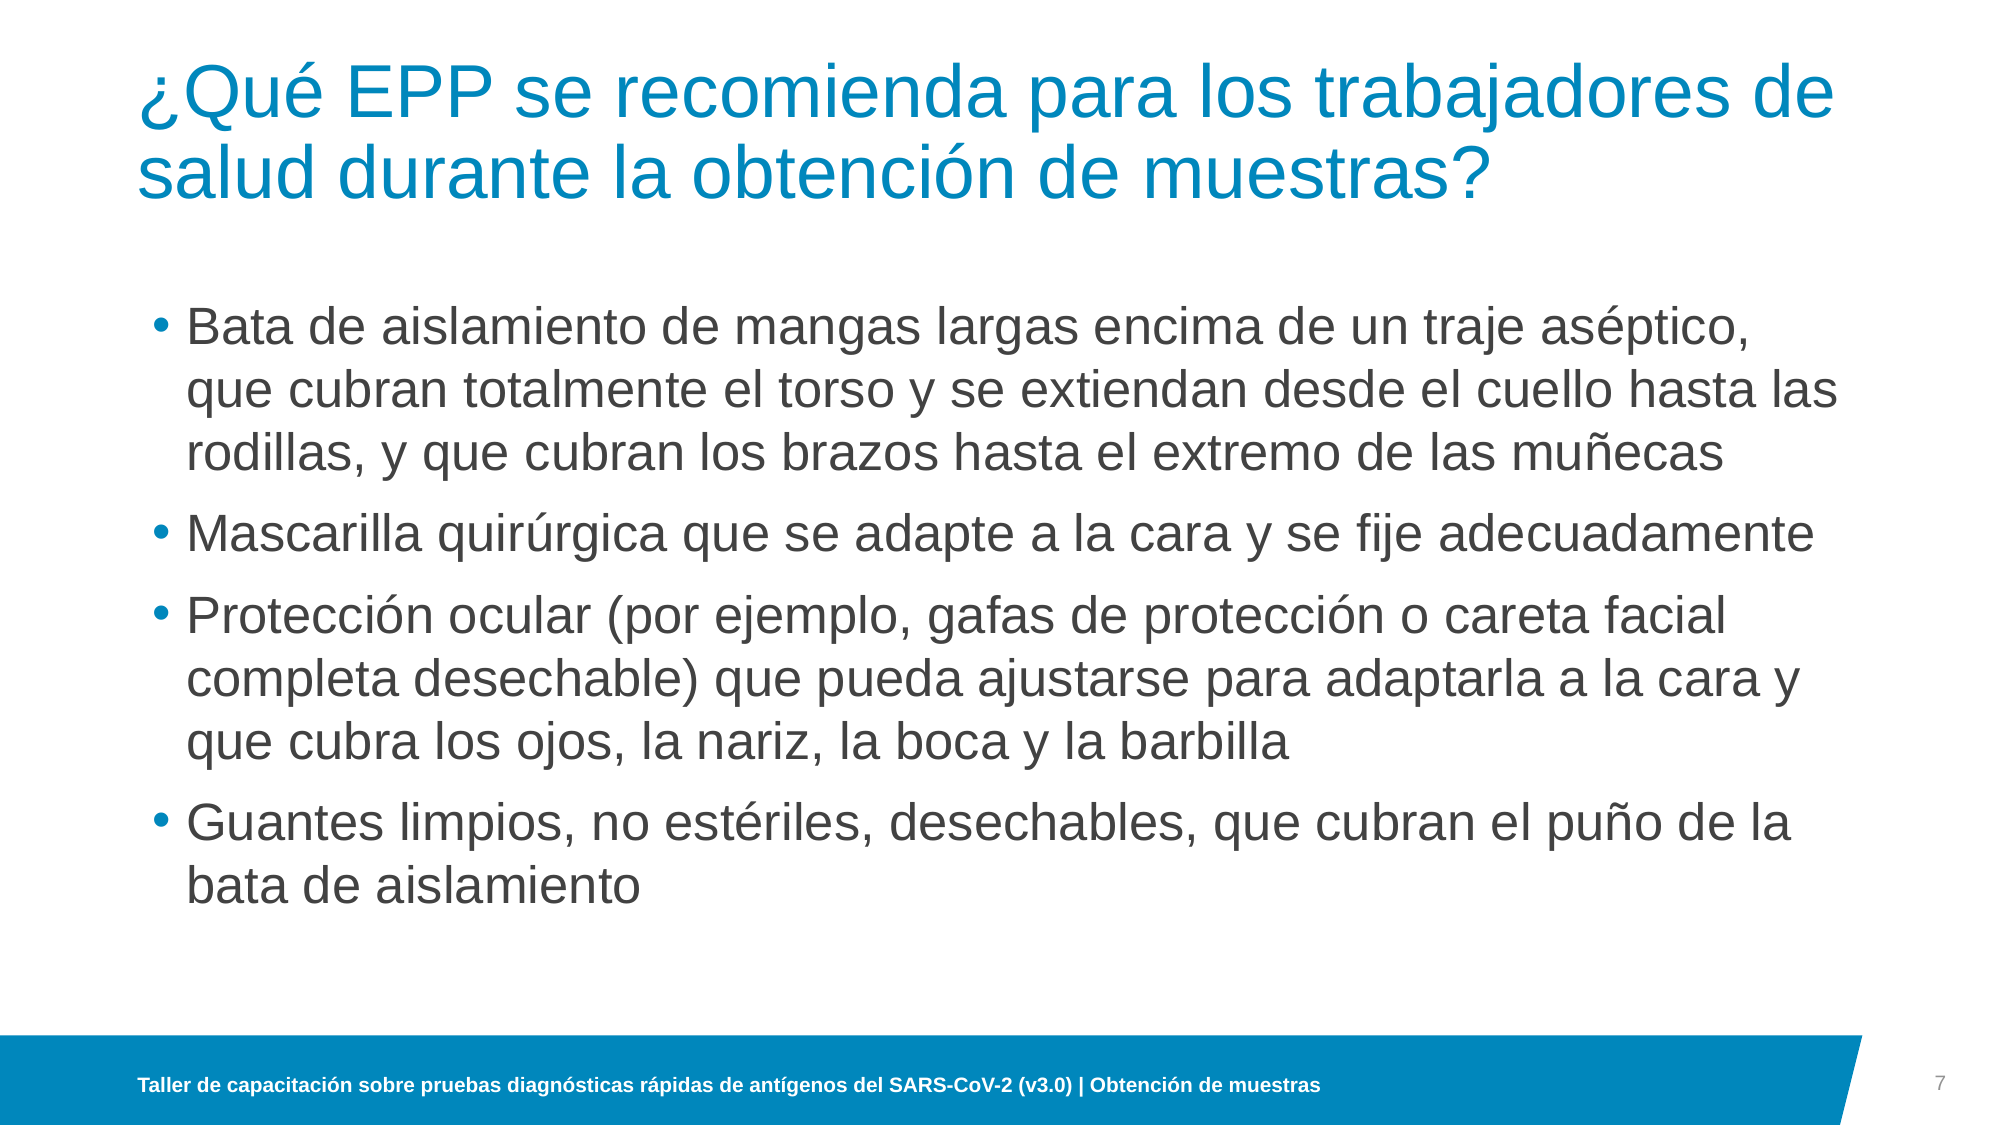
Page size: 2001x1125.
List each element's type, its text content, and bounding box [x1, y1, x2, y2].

slide_number 7 [1862, 1035, 1947, 1125]
footer Taller de capacitación sobre pruebas diagnósticas rápidas de antígenos del SARS-CoV-2 (v3.0) | Obtención de muestras [137, 1042, 1338, 1125]
title ¿Qué EPP se recomienda para los trabajadores de salud durante la obtención de muestras? [137, 59, 1863, 215]
list Bata de aislamiento de mangas largas encima de un traje aséptico, que cubran totalmente el torso y se extiendan desde el cuello hasta las rodillas, y que cubran los brazos hasta el extremo de las muñecas Mascarilla quirúrgica que se adapte a la cara y se fije adecuadamente Protección ocular (por ejemplo, gafas de protección o careta facial completa desechable) que pueda ajustarse para adaptarla a la cara y que cubra los ojos, la nariz, la boca y la barbilla Guantes limpios, no estériles, desechables, que cubran el puño de la bata de aislamiento [137, 284, 1863, 1014]
